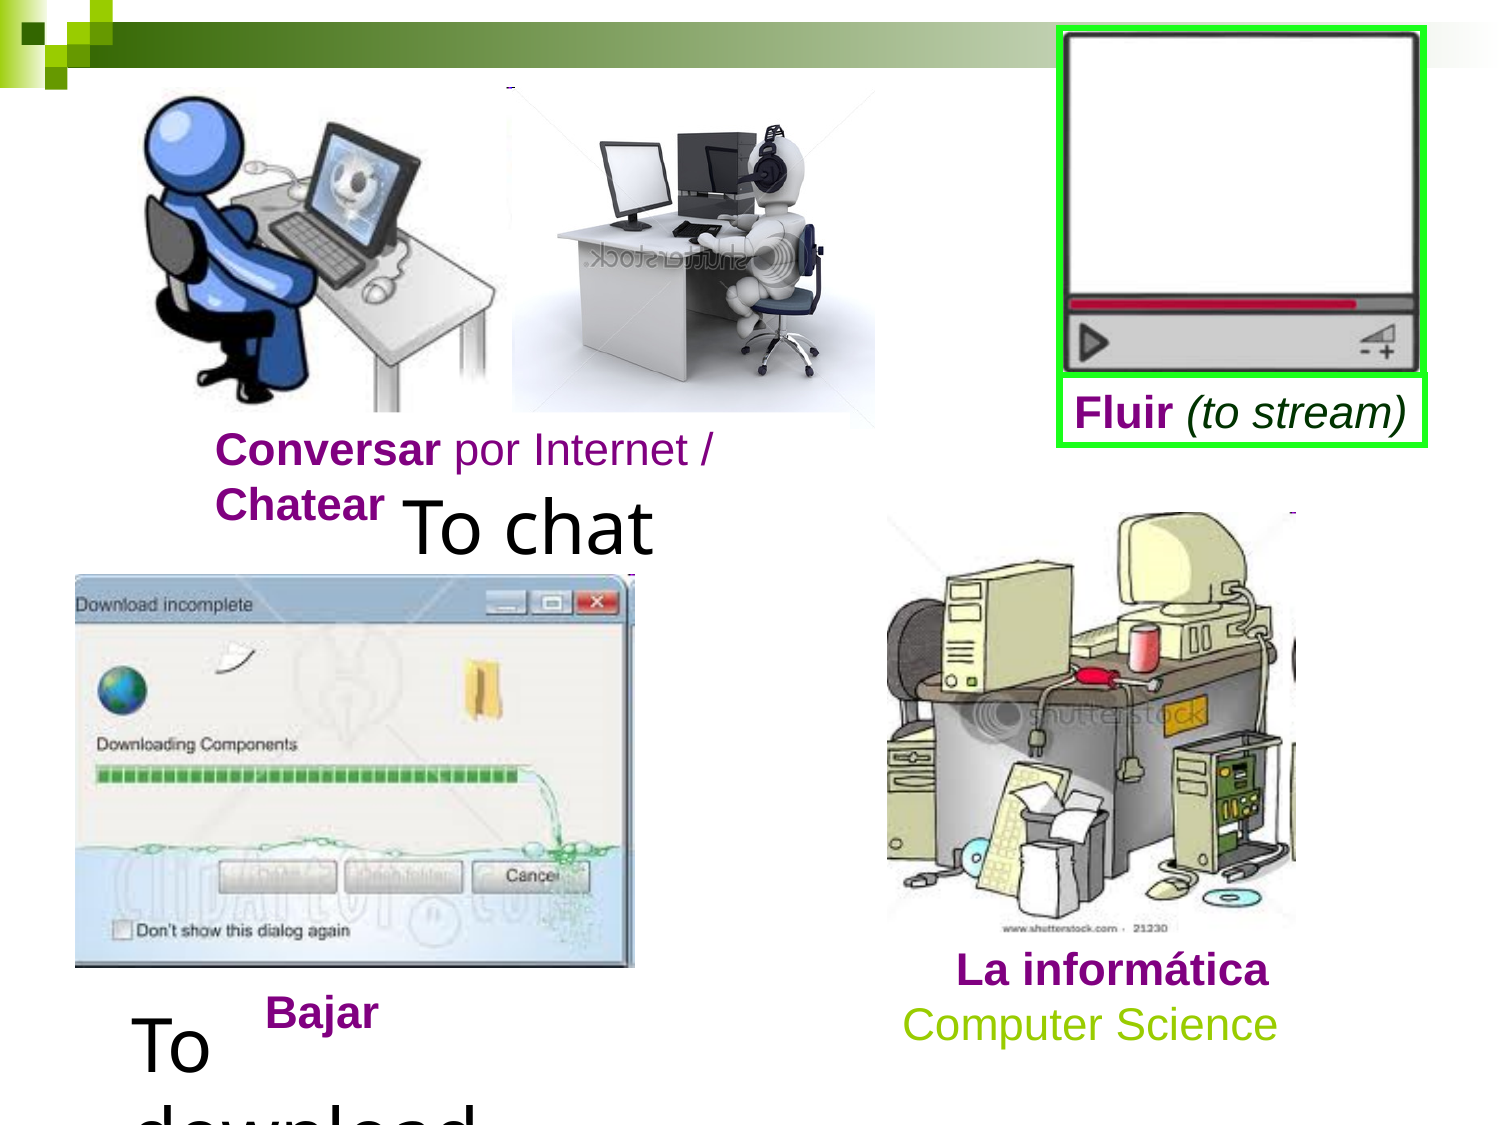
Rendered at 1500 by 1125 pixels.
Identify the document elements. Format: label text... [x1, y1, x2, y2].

text_box [25, 0, 490, 232]
text_box To download [116, 1037, 500, 1125]
text_box Bajar [249, 977, 438, 1037]
picture [1062, 30, 1421, 376]
text_box Conversar por Internet / Chatear [200, 456, 850, 538]
text_box Fluir (to stream) [1059, 375, 1425, 445]
picture [887, 512, 1296, 938]
picture [137, 87, 876, 463]
picture [74, 574, 635, 968]
text_box La informática Computer Science [887, 932, 1338, 1113]
text_box To chat [387, 474, 771, 575]
